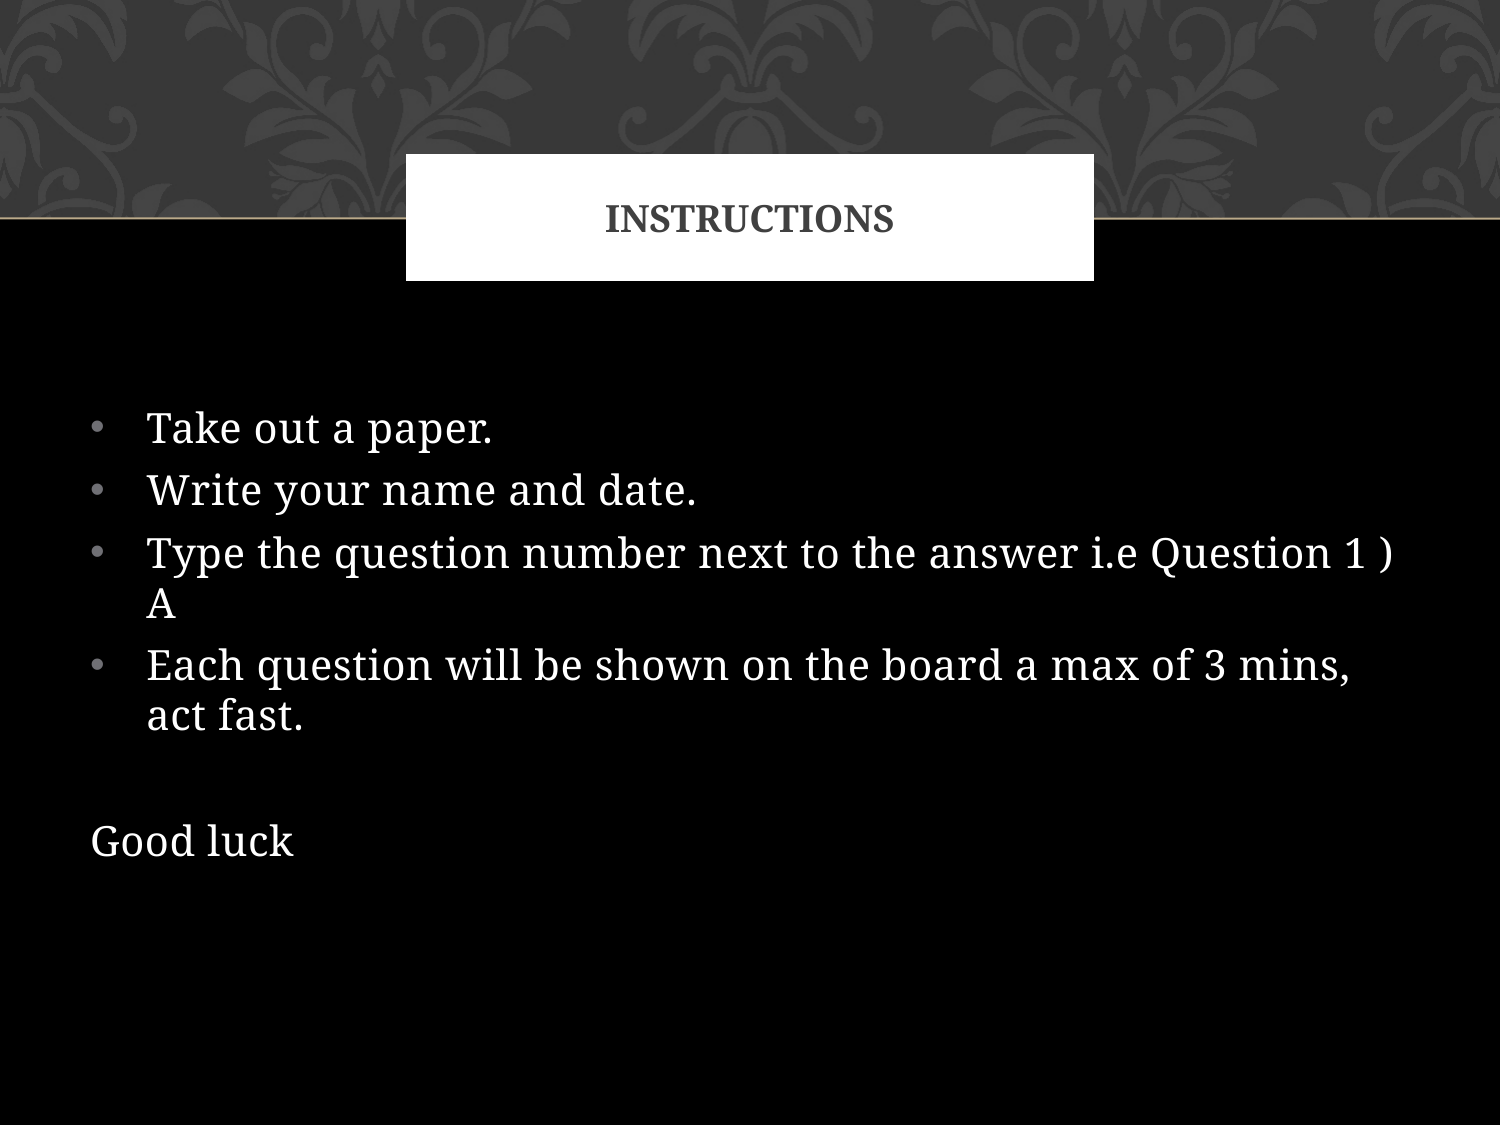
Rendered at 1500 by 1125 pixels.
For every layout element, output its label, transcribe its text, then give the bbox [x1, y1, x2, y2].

list Take out a paper. Write your name and date. Type the question number next to the answer i.e Question 1 ) A Each question will be shown on the board a max of 3 mins, act fast. Good luck [75, 331, 1425, 1000]
title Instructions [406, 154, 1094, 281]
